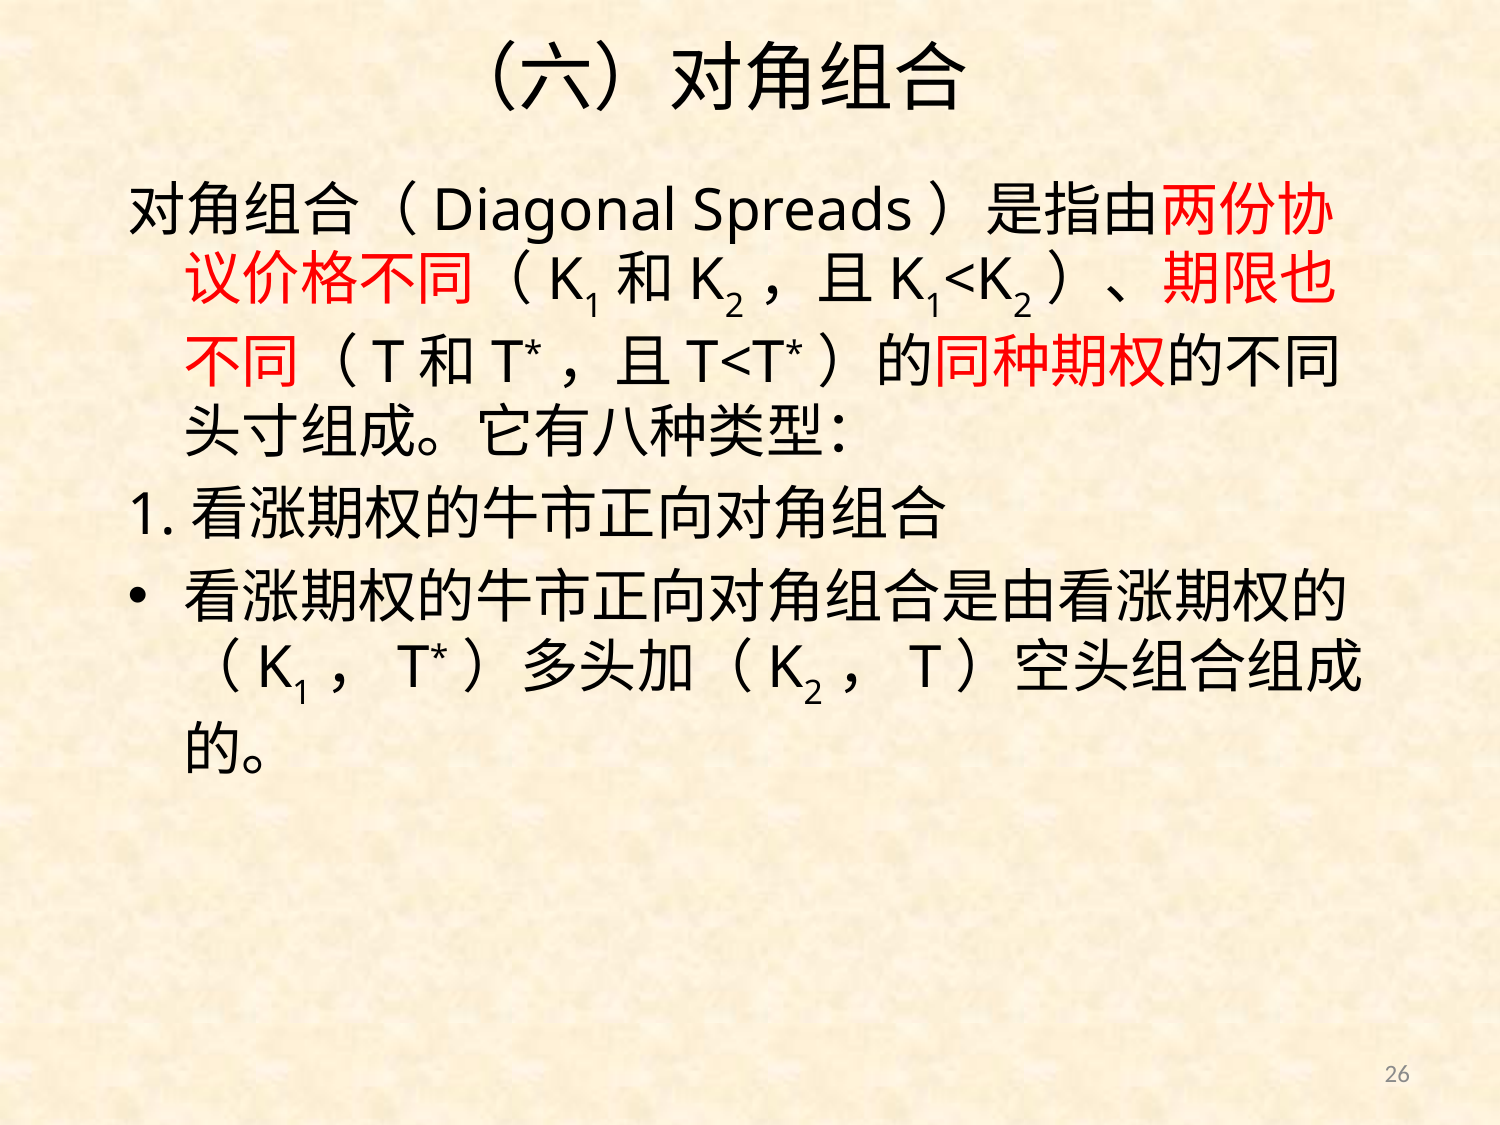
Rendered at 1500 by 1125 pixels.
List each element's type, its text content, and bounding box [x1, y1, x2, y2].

picture [0, 0, 1500, 1125]
slide_number 26 [1074, 1042, 1425, 1103]
title （六）对角组合 [257, 20, 1172, 129]
list 对角组合（Diagonal Spreads）是指由两份协议价格不同（K1和K2，且K1<K2）、期限也不同（T和T*，且T<T*）的同种期权的不同头寸组成。它有八种类型： 1.看涨期权的牛市正向对角组合 看涨期权的牛市正向对角组合是由看涨期权的（K1，T*）多头加（K2，T）空头组合组成的。 [112, 164, 1388, 1000]
